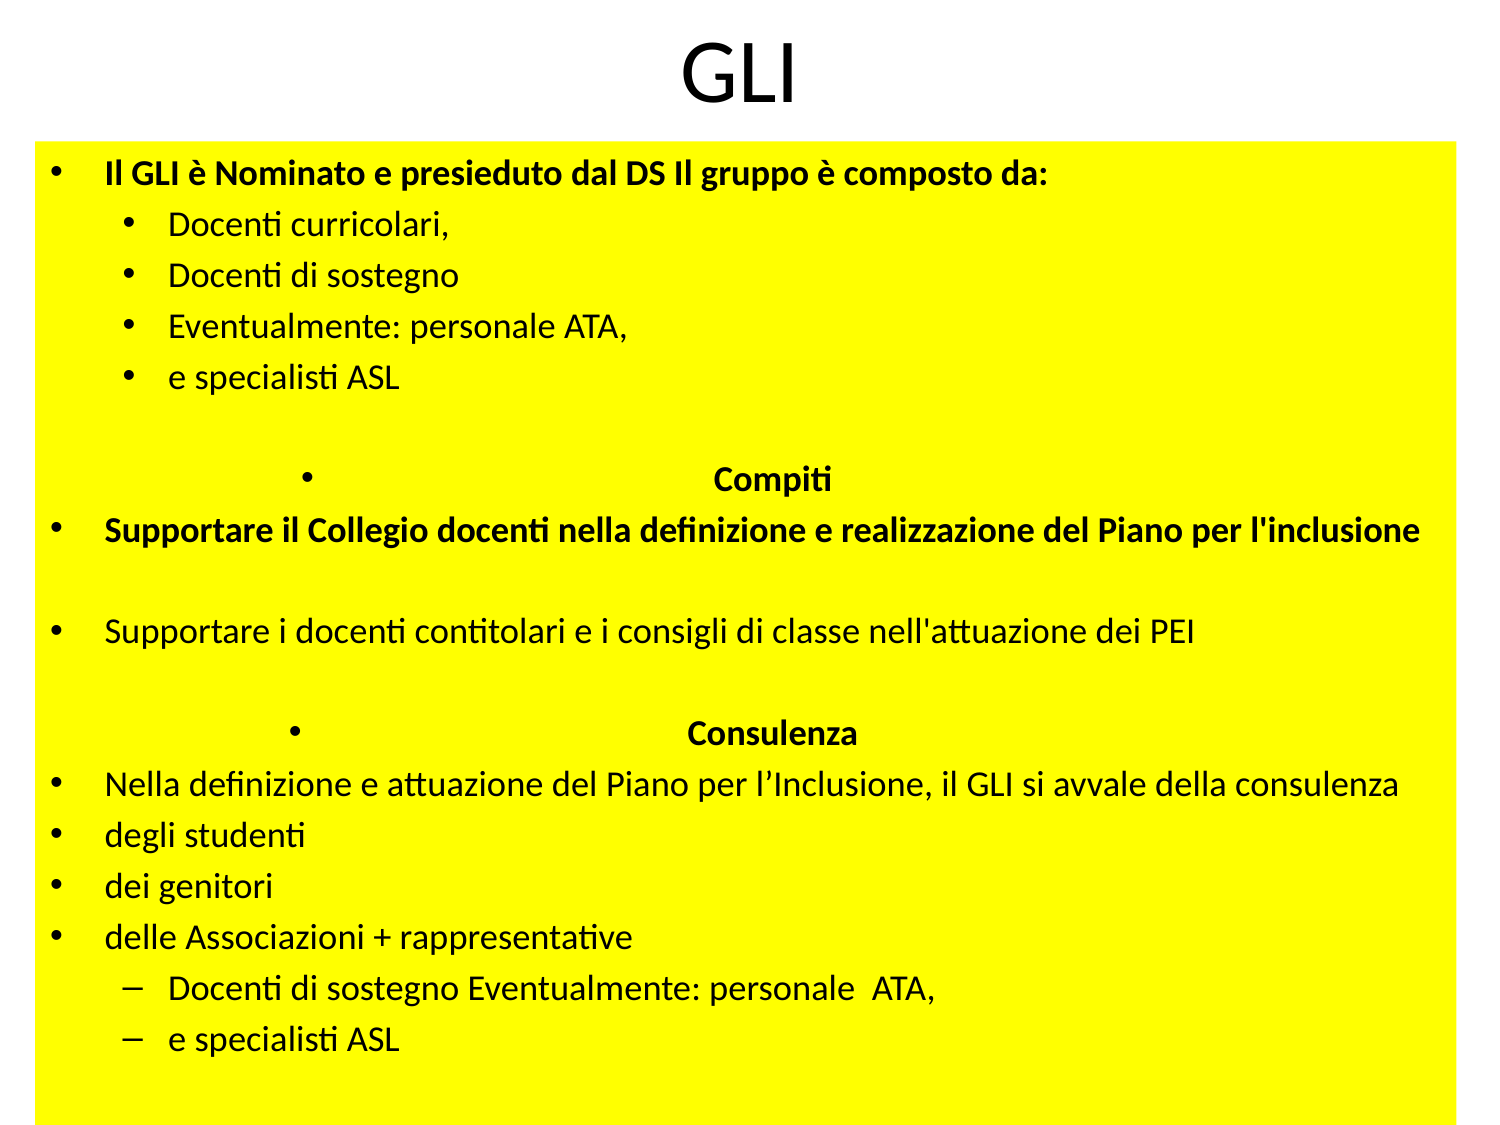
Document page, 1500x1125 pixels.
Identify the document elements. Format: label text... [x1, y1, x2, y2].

list Il GLI è Nominato e presieduto dal DS Il gruppo è composto da: Docenti curricolari, Docenti di sostegno Eventualmente: personale ATA, e specialisti ASL Compiti Supportare il Collegio docenti nella definizione e realizzazione del Piano per l'inclusione Supportare i docenti contitolari e i consigli di classe nell'attuazione dei PEI Consulenza Nella definizione e attuazione del Piano per l’Inclusione, il GLI si avvale della consulenza degli studenti dei genitori delle Associazioni + rappresentative Docenti di sostegno Eventualmente: personale ATA, e specialisti ASL [35, 141, 1457, 1125]
title GLI [64, 0, 1415, 141]
